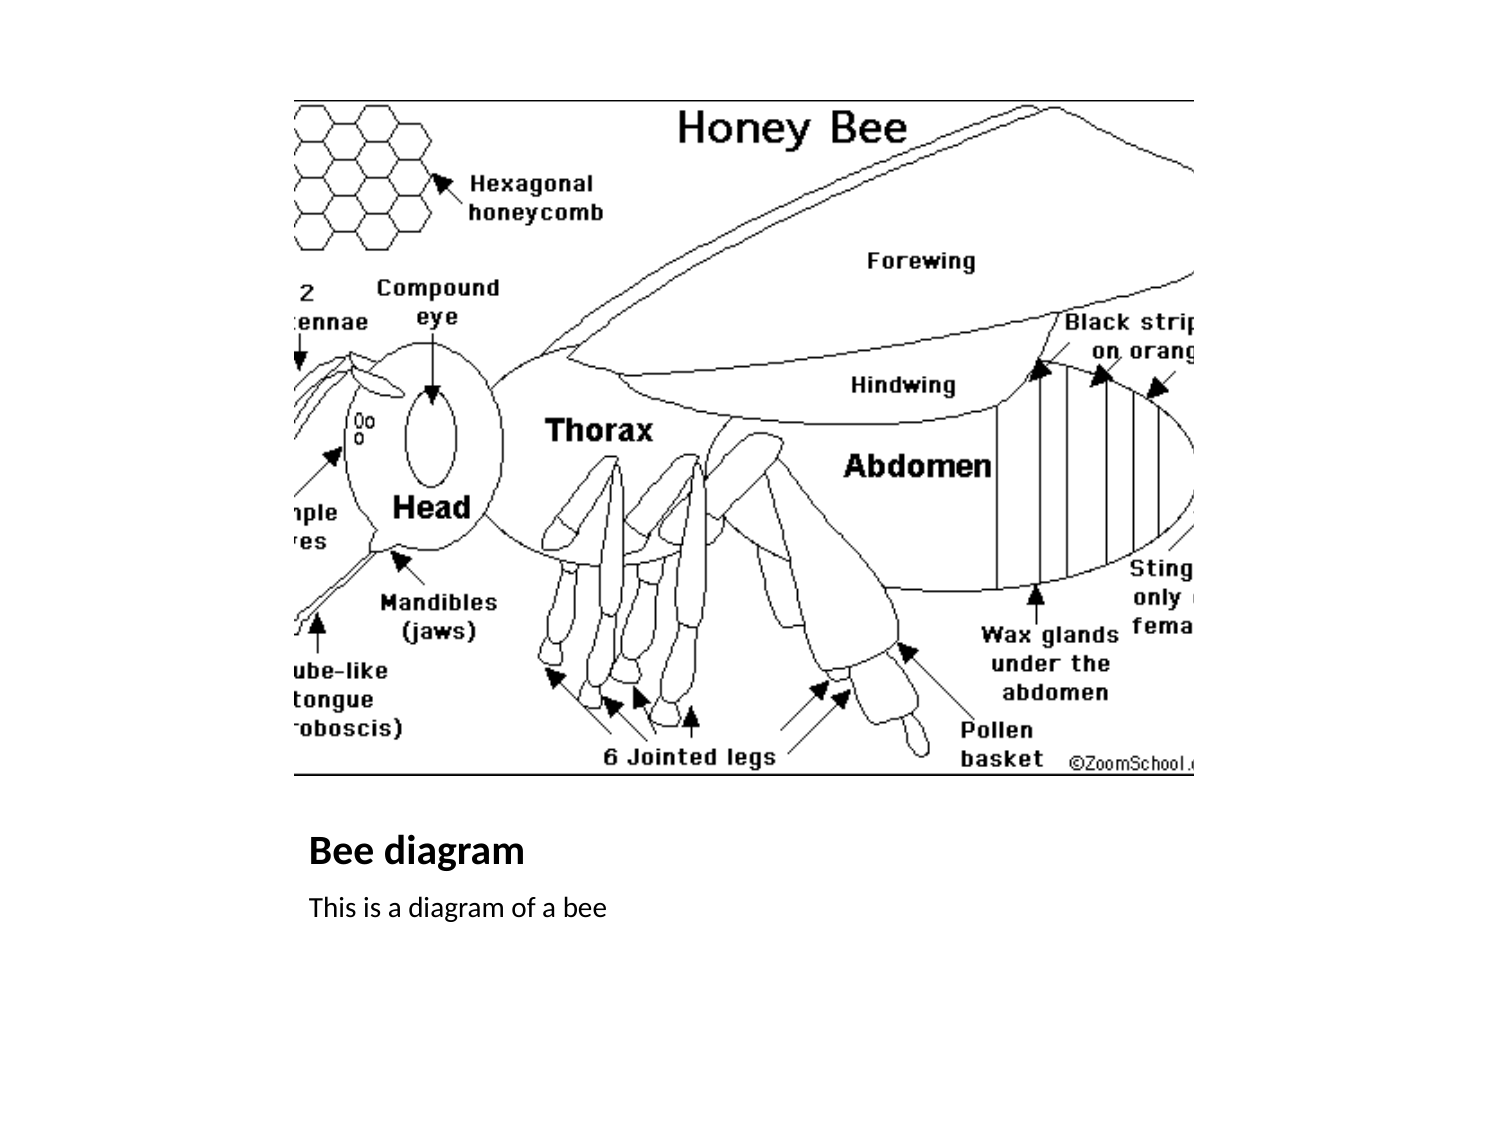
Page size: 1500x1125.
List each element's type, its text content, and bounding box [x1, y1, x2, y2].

picture [293, 100, 1195, 776]
list This is a diagram of a bee [294, 880, 1194, 1013]
title Bee diagram [294, 787, 1194, 880]
